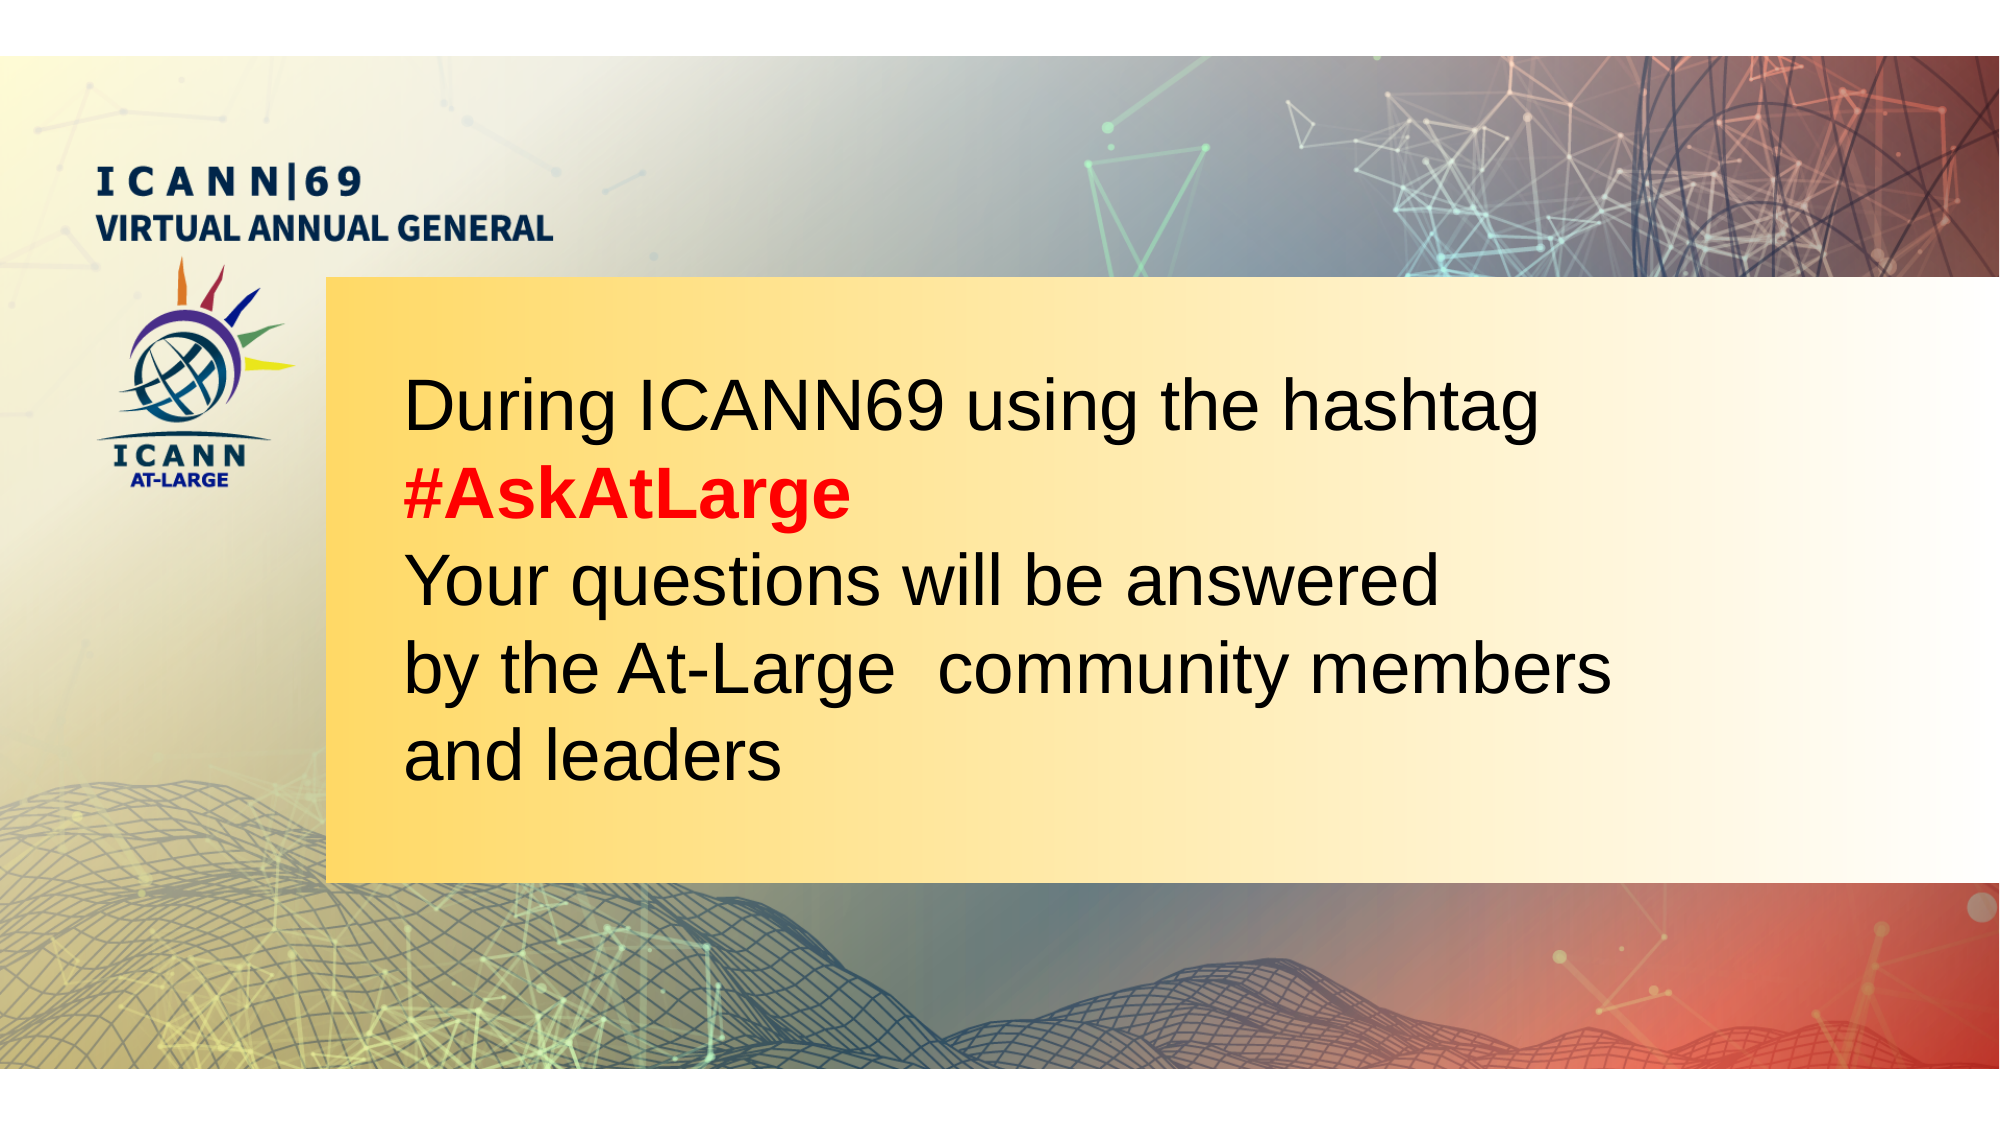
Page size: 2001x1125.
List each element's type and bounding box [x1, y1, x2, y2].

picture [0, 56, 2000, 1069]
